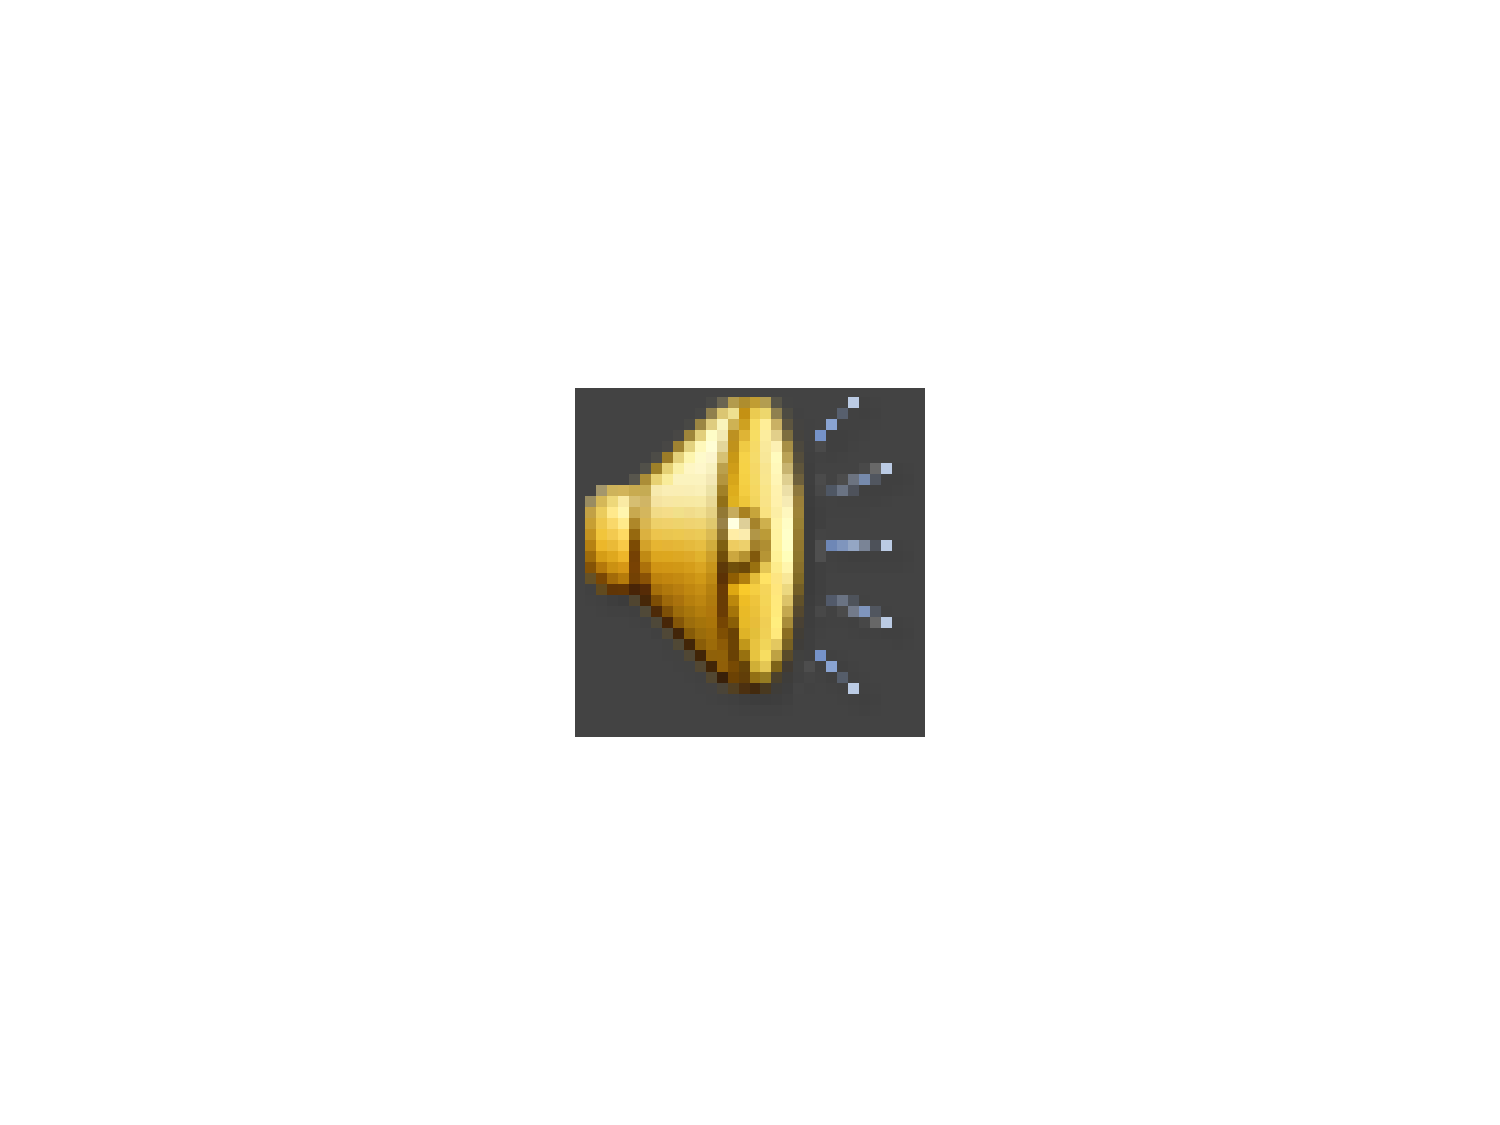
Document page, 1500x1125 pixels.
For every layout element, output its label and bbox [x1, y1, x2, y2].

picture [573, 386, 926, 739]
